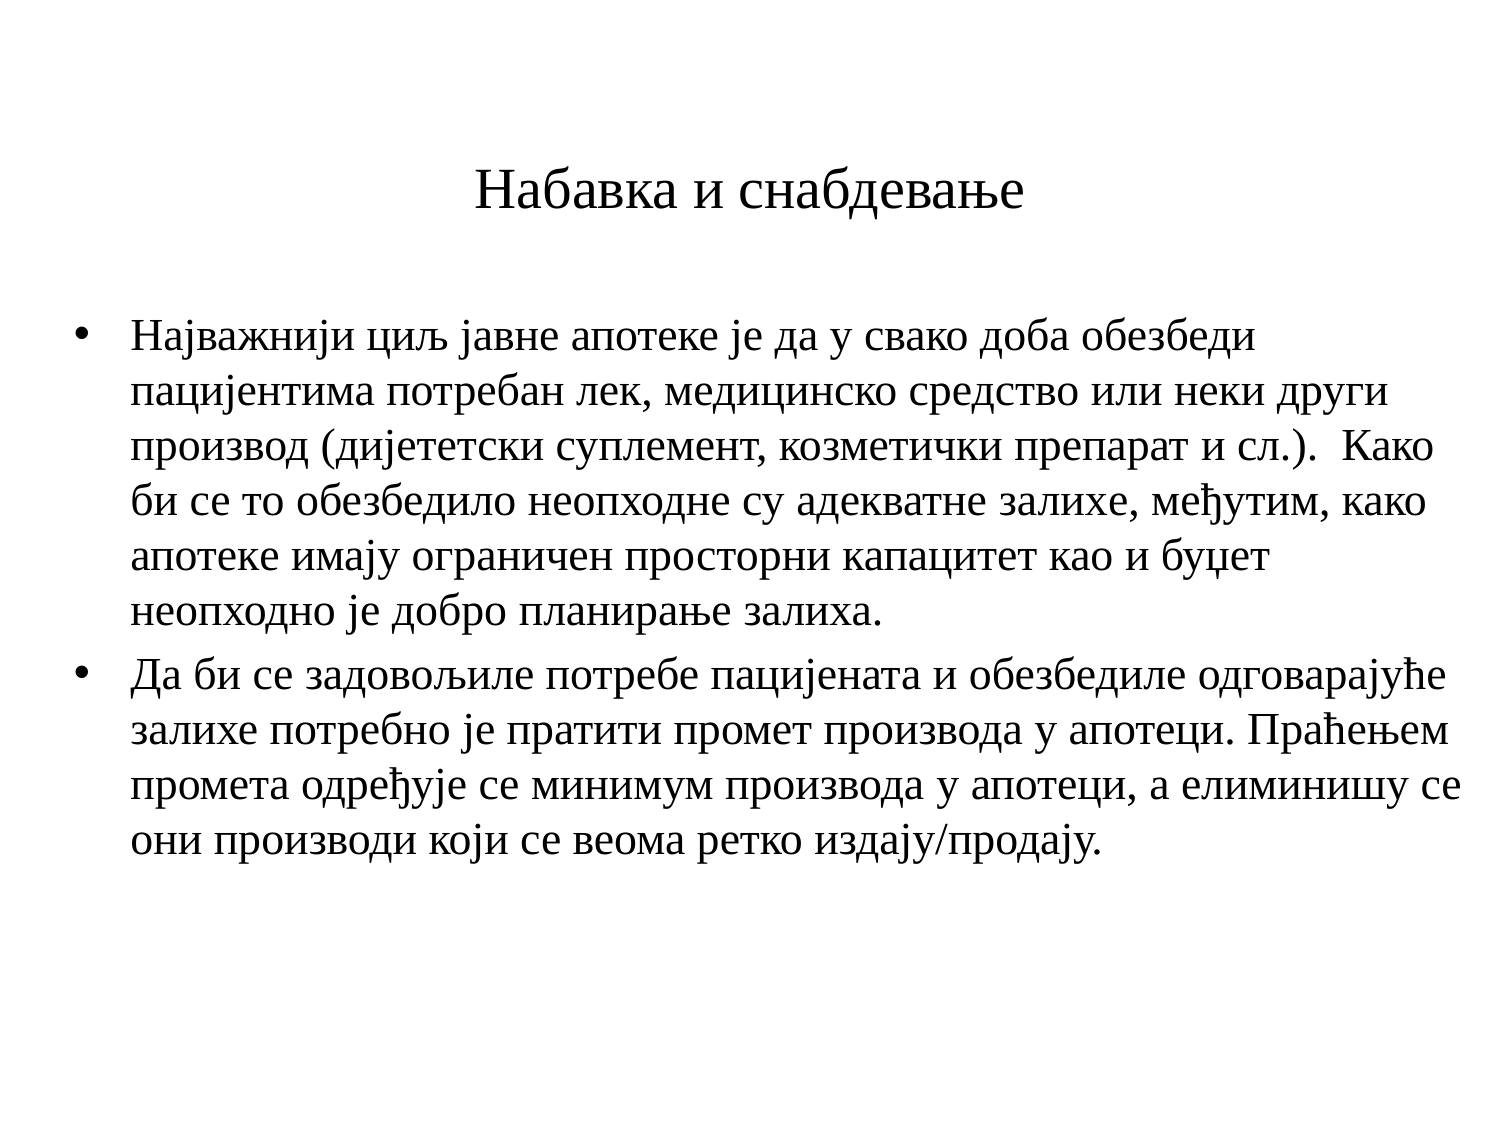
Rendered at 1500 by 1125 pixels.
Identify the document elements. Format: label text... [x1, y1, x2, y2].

list Најважнији циљ јавне апотеке је да у свако доба обезбеди пацијентима потребан лек, медицинско средство или неки други производ (дијететски суплемент, козметички препарат и сл.). Како би се то обезбедило неопходне су адекватне залихе, међутим, како апотеке имају ограничен просторни капацитет као и буџет неопходно је добро планирање залиха. Да би се задовољиле потребе пацијената и обезбедиле одговарајуће залихе потребно је пратити промет производа у апотеци. Праћењем промета одређује се минимум производа у апотеци, а елиминишу се они производи који се веома ретко издају/продају. [59, 297, 1483, 1083]
title Набавка и снабдевање [75, 91, 1425, 279]
